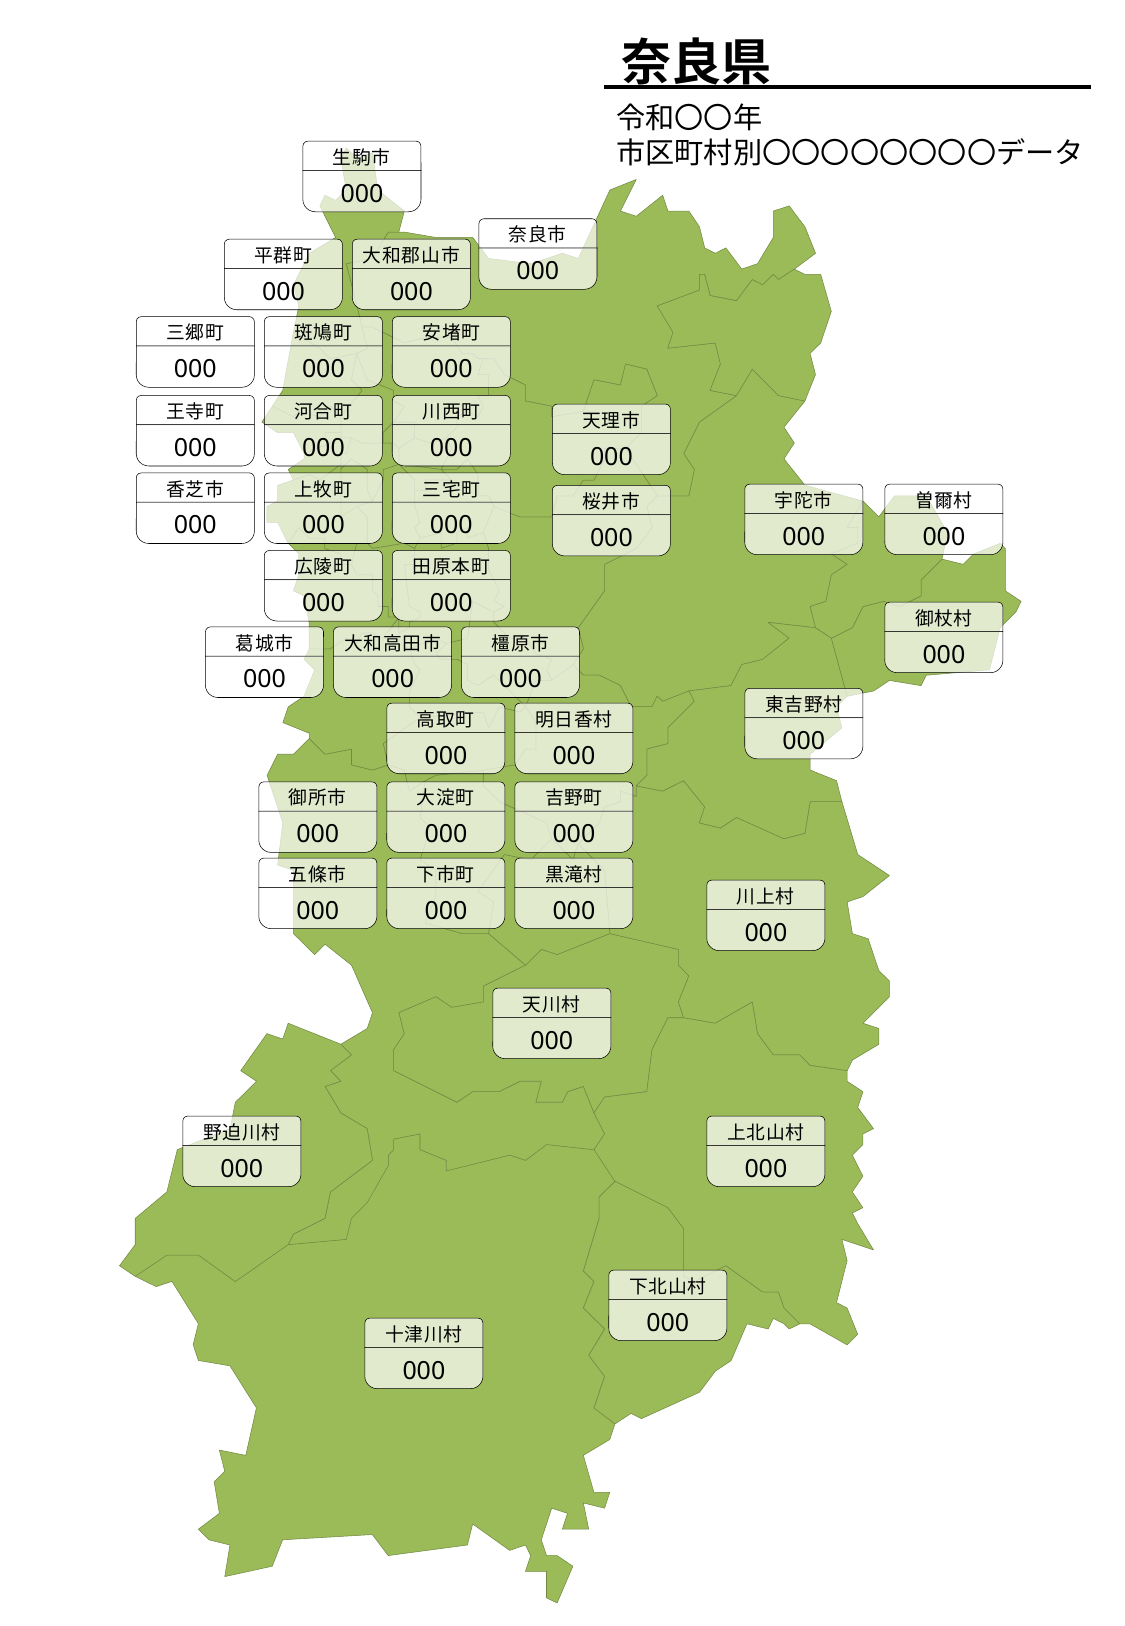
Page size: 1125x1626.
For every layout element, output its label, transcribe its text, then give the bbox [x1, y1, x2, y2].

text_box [182, 1115, 302, 1187]
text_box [136, 395, 255, 467]
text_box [386, 781, 506, 853]
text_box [258, 859, 378, 929]
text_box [264, 550, 383, 622]
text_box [706, 879, 826, 951]
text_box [136, 316, 255, 388]
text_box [461, 626, 580, 698]
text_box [884, 483, 1004, 555]
text_box 令和〇〇年 市区町村別〇〇〇〇〇〇〇〇データ [601, 91, 1100, 177]
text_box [392, 550, 511, 622]
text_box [514, 781, 634, 853]
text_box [119, 147, 1022, 1604]
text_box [514, 702, 634, 775]
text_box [884, 601, 1004, 673]
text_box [386, 702, 506, 775]
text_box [386, 859, 506, 929]
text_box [744, 483, 864, 555]
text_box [392, 316, 511, 388]
text_box 奈良県 [606, 22, 787, 85]
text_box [744, 688, 864, 760]
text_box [224, 238, 343, 311]
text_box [552, 403, 671, 475]
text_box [492, 987, 612, 1059]
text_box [706, 1115, 826, 1187]
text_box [333, 626, 452, 698]
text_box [205, 626, 324, 698]
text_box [264, 316, 383, 388]
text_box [302, 140, 422, 213]
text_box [258, 781, 378, 853]
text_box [136, 472, 255, 544]
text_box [478, 218, 598, 290]
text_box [608, 1269, 728, 1341]
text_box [514, 859, 634, 929]
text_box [352, 238, 471, 311]
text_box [392, 395, 511, 467]
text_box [364, 1317, 484, 1389]
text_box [392, 472, 511, 544]
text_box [264, 472, 383, 544]
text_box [264, 395, 383, 467]
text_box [552, 485, 671, 557]
